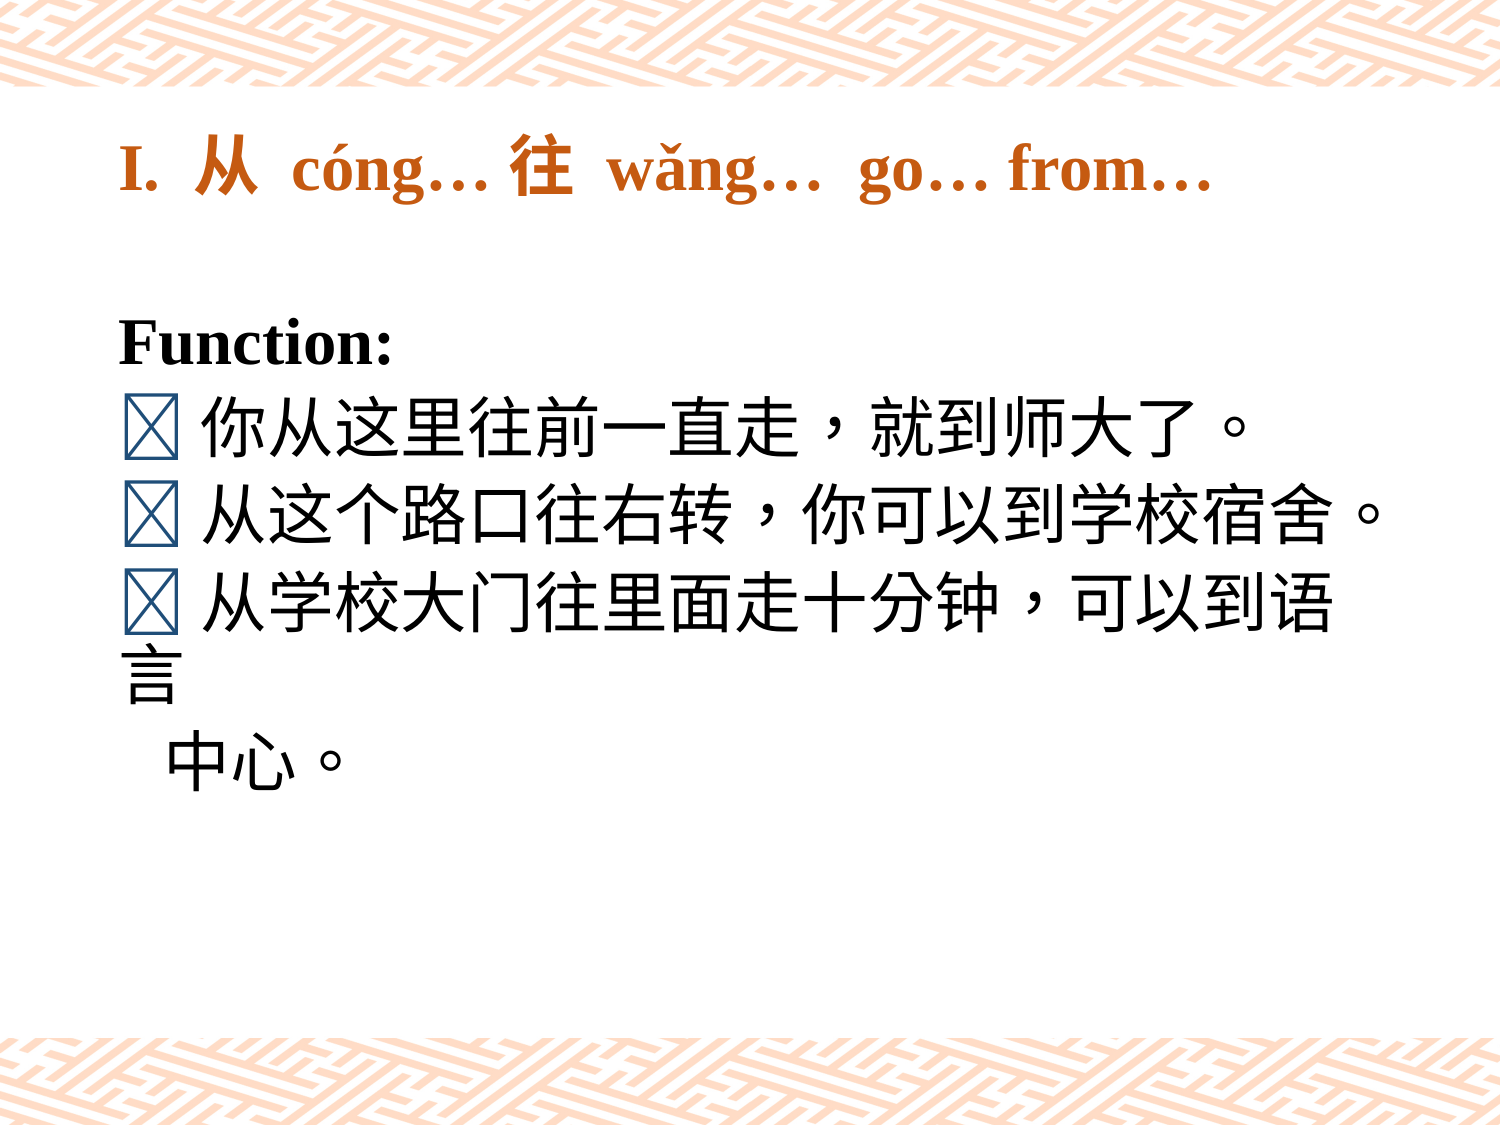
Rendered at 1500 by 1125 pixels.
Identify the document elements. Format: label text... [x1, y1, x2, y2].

list Function: 你从这里往前一直走，就到师大了。 从这个路口往右转，你可以到学校宿舍。 从学校大门往里面走十分钟，可以到语言 中心。 [103, 299, 1397, 1014]
picture [0, 0, 1500, 1125]
title I. 从 cóng…往 wǎng… go… from… [103, 59, 1397, 278]
